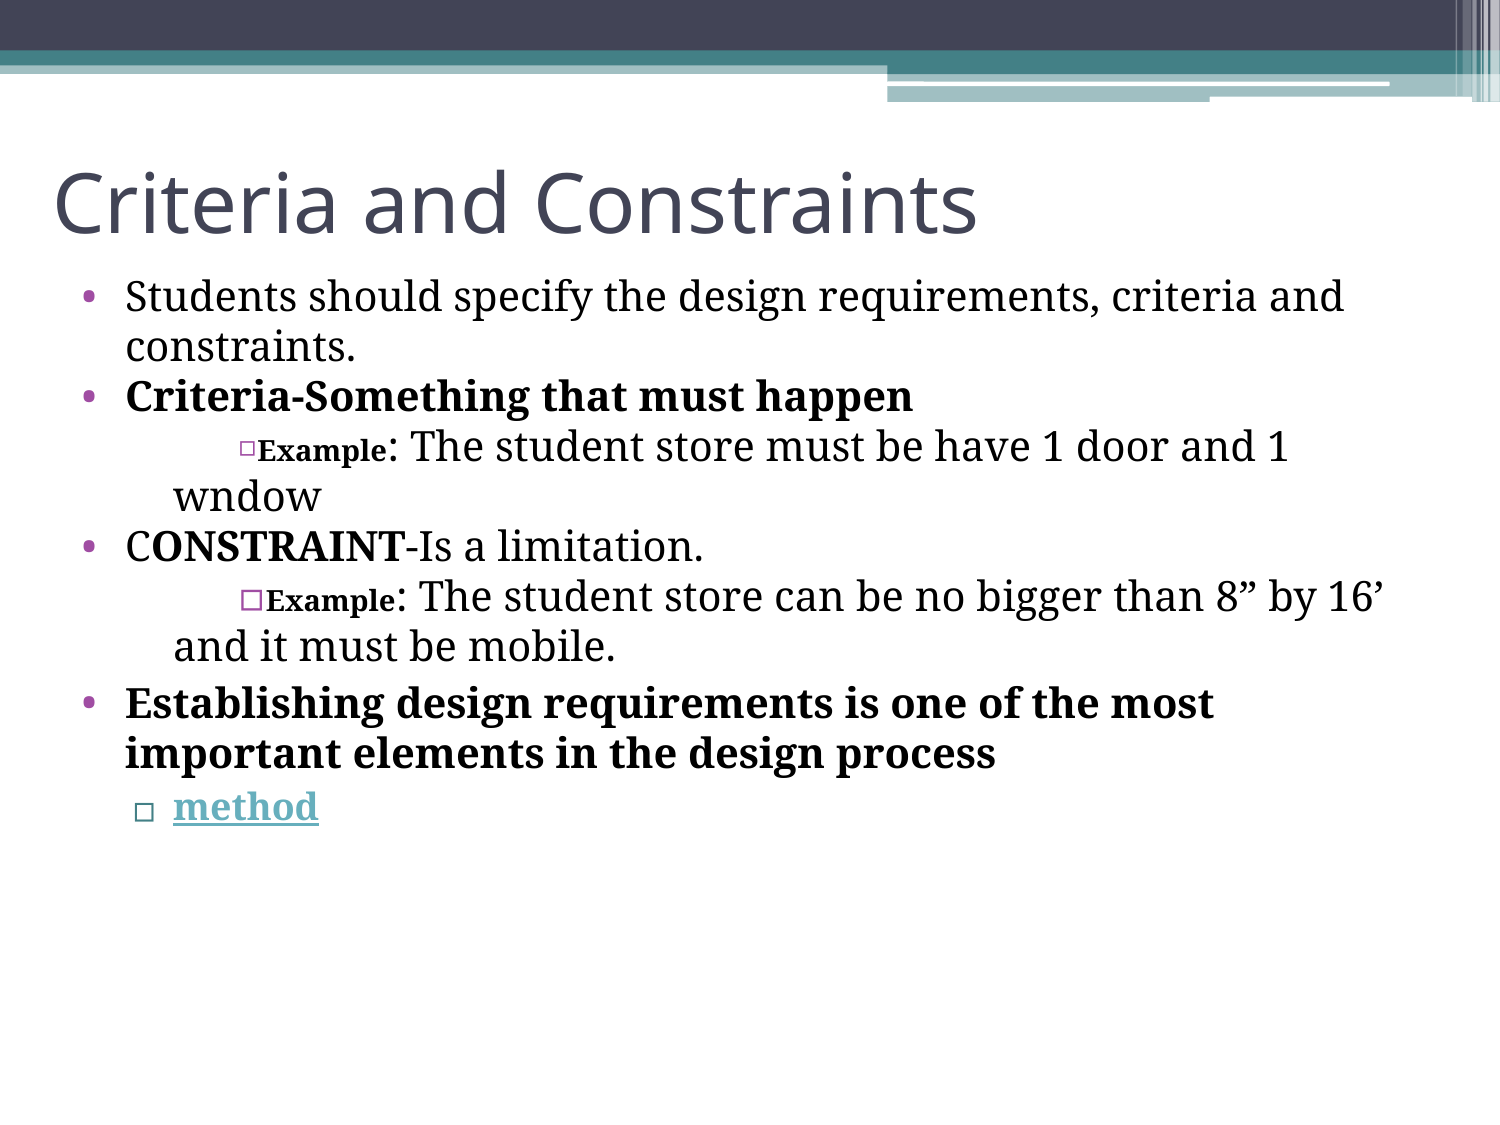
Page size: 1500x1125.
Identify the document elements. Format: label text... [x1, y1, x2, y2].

title Criteria and Constraints [37, 112, 1388, 288]
list Students should specify the design requirements, criteria and constraints. Criteria-Something that must happen Example: The student store must be have 1 door and 1 wndow CONSTRAINT-Is a limitation. Example: The student store can be no bigger than 8” by 16’ and it must be mobile. Establishing design requirements is one of the most important elements in the design process method [50, 262, 1400, 972]
